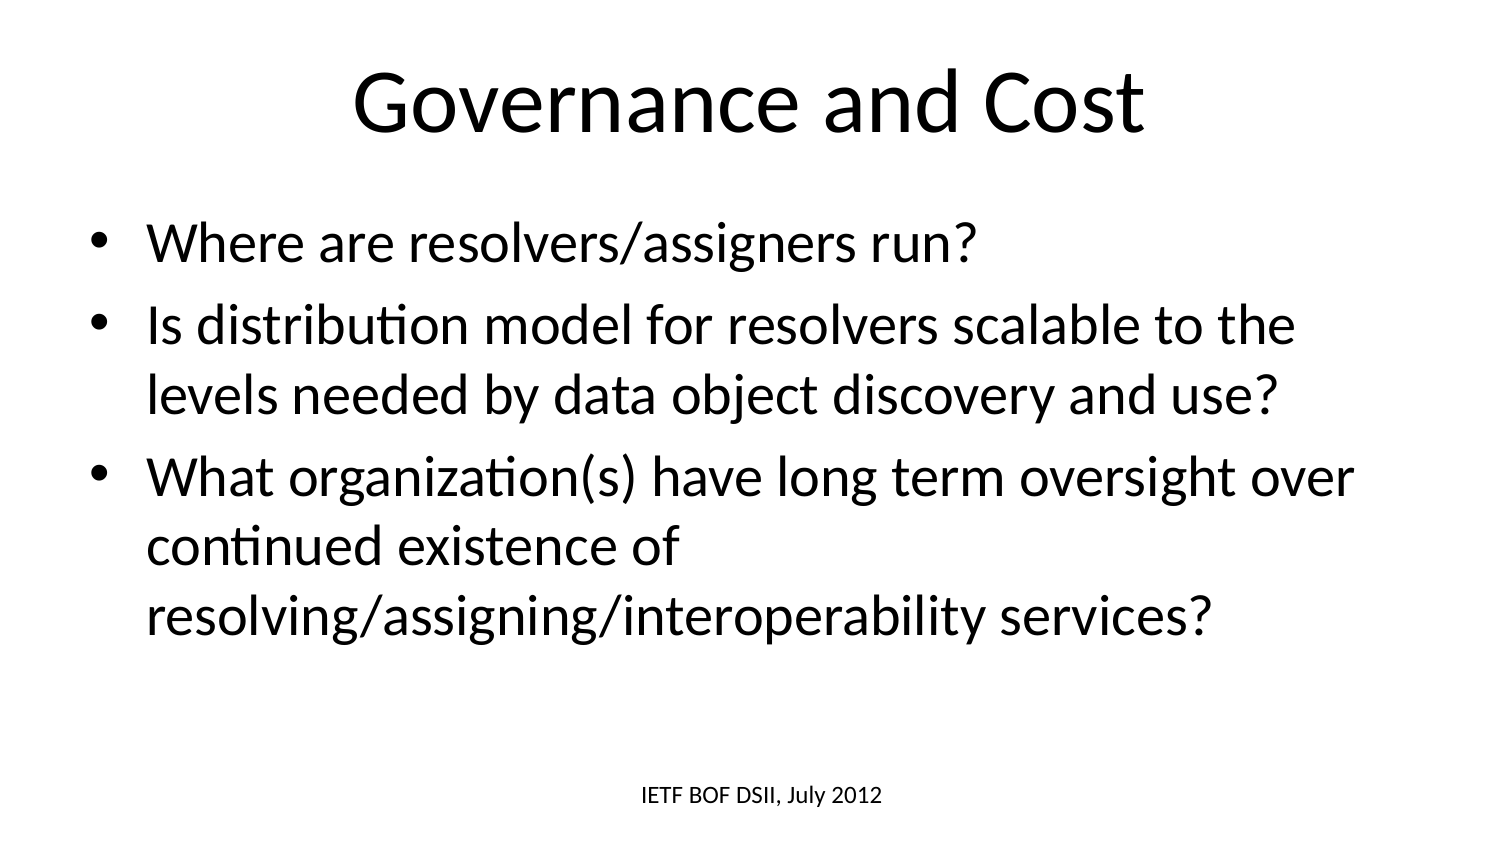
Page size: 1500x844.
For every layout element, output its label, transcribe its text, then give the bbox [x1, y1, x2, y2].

title Governance and Cost [75, 33, 1425, 175]
list Where are resolvers/assigners run? Is distribution model for resolvers scalable to the levels needed by data object discovery and use? What organization(s) have long term oversight over continued existence of resolving/assigning/interoperability services? [75, 196, 1425, 754]
